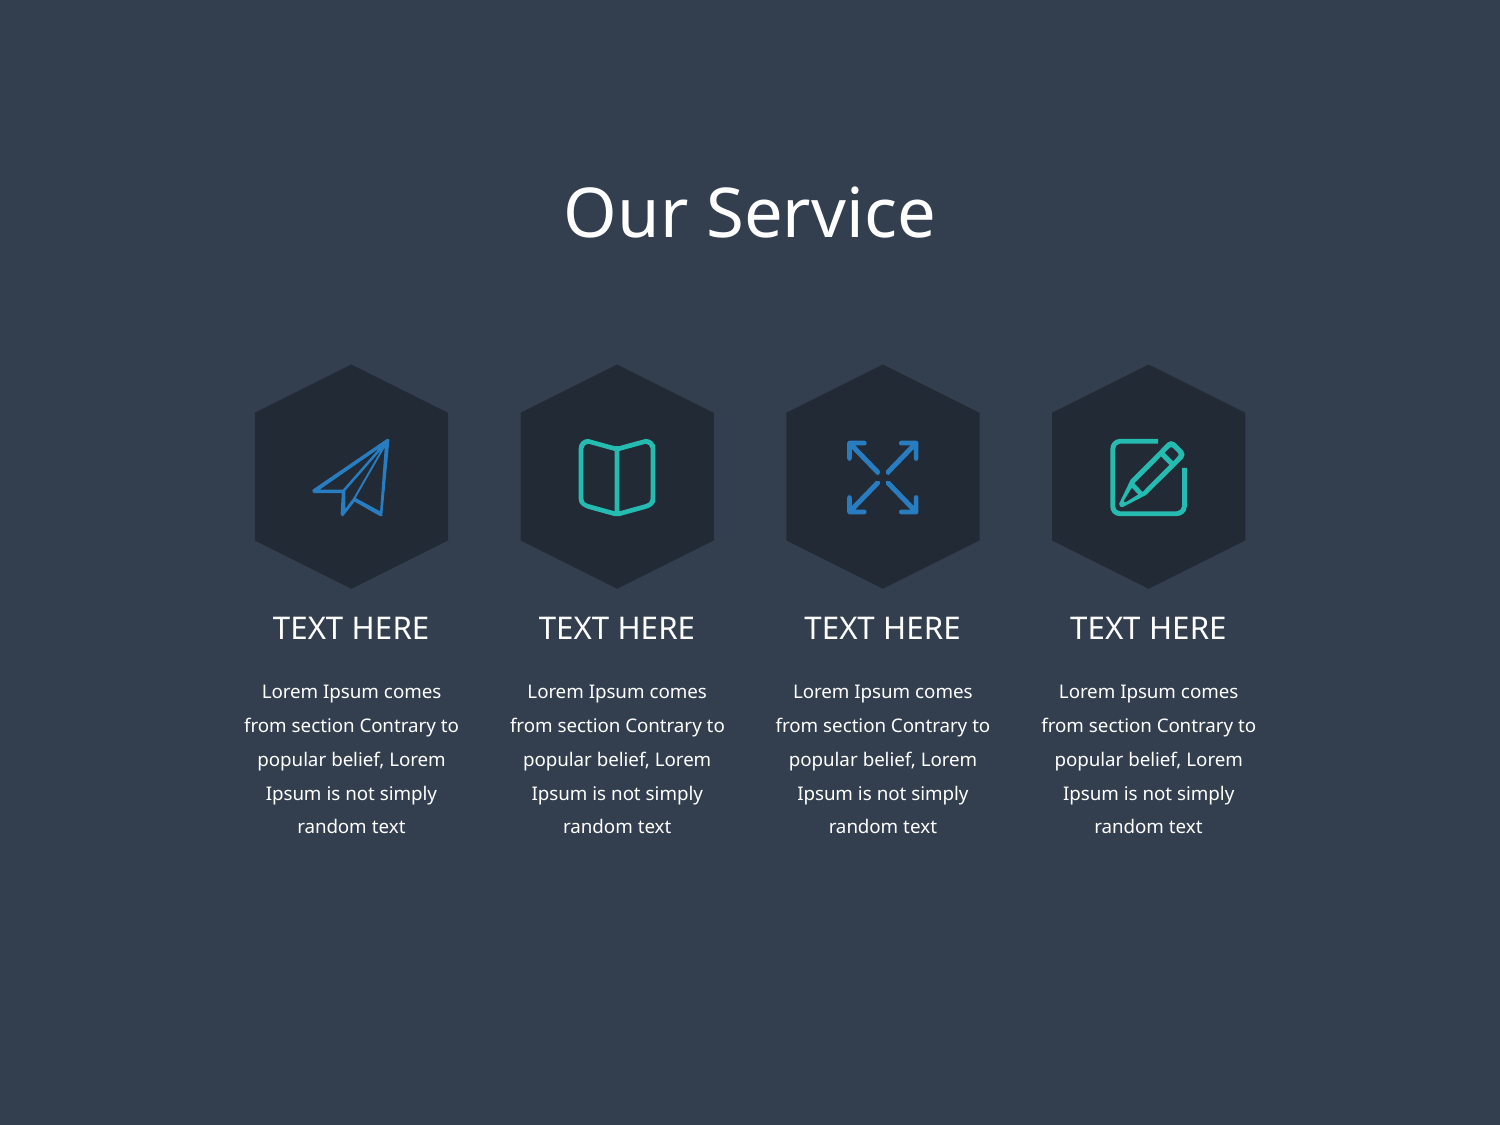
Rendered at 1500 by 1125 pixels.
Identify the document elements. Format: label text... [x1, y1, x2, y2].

text_box [785, 363, 981, 590]
text_box Lorem Ipsum comes from section Contrary to popular belief, Lorem Ipsum is not simply random text [1023, 661, 1275, 845]
text_box TEXT HERE [258, 600, 445, 653]
text_box Lorem Ipsum comes from section Contrary to popular belief, Lorem Ipsum is not simply random text [225, 661, 477, 845]
text_box Lorem Ipsum comes from section Contrary to popular belief, Lorem Ipsum is not simply random text [491, 661, 743, 845]
text_box Lorem Ipsum comes from section Contrary to popular belief, Lorem Ipsum is not simply random text [757, 661, 1009, 845]
text_box [847, 481, 881, 515]
text_box [886, 440, 919, 476]
text_box [886, 481, 919, 515]
text_box [253, 363, 450, 590]
text_box [519, 363, 715, 590]
text_box Our Service [549, 161, 951, 259]
text_box [847, 440, 881, 476]
text_box [1110, 438, 1187, 517]
text_box [312, 438, 390, 517]
text_box TEXT HERE [523, 600, 711, 653]
text_box TEXT HERE [1055, 600, 1242, 653]
text_box [1050, 363, 1247, 590]
text_box [578, 438, 656, 517]
text_box TEXT HERE [789, 600, 976, 653]
